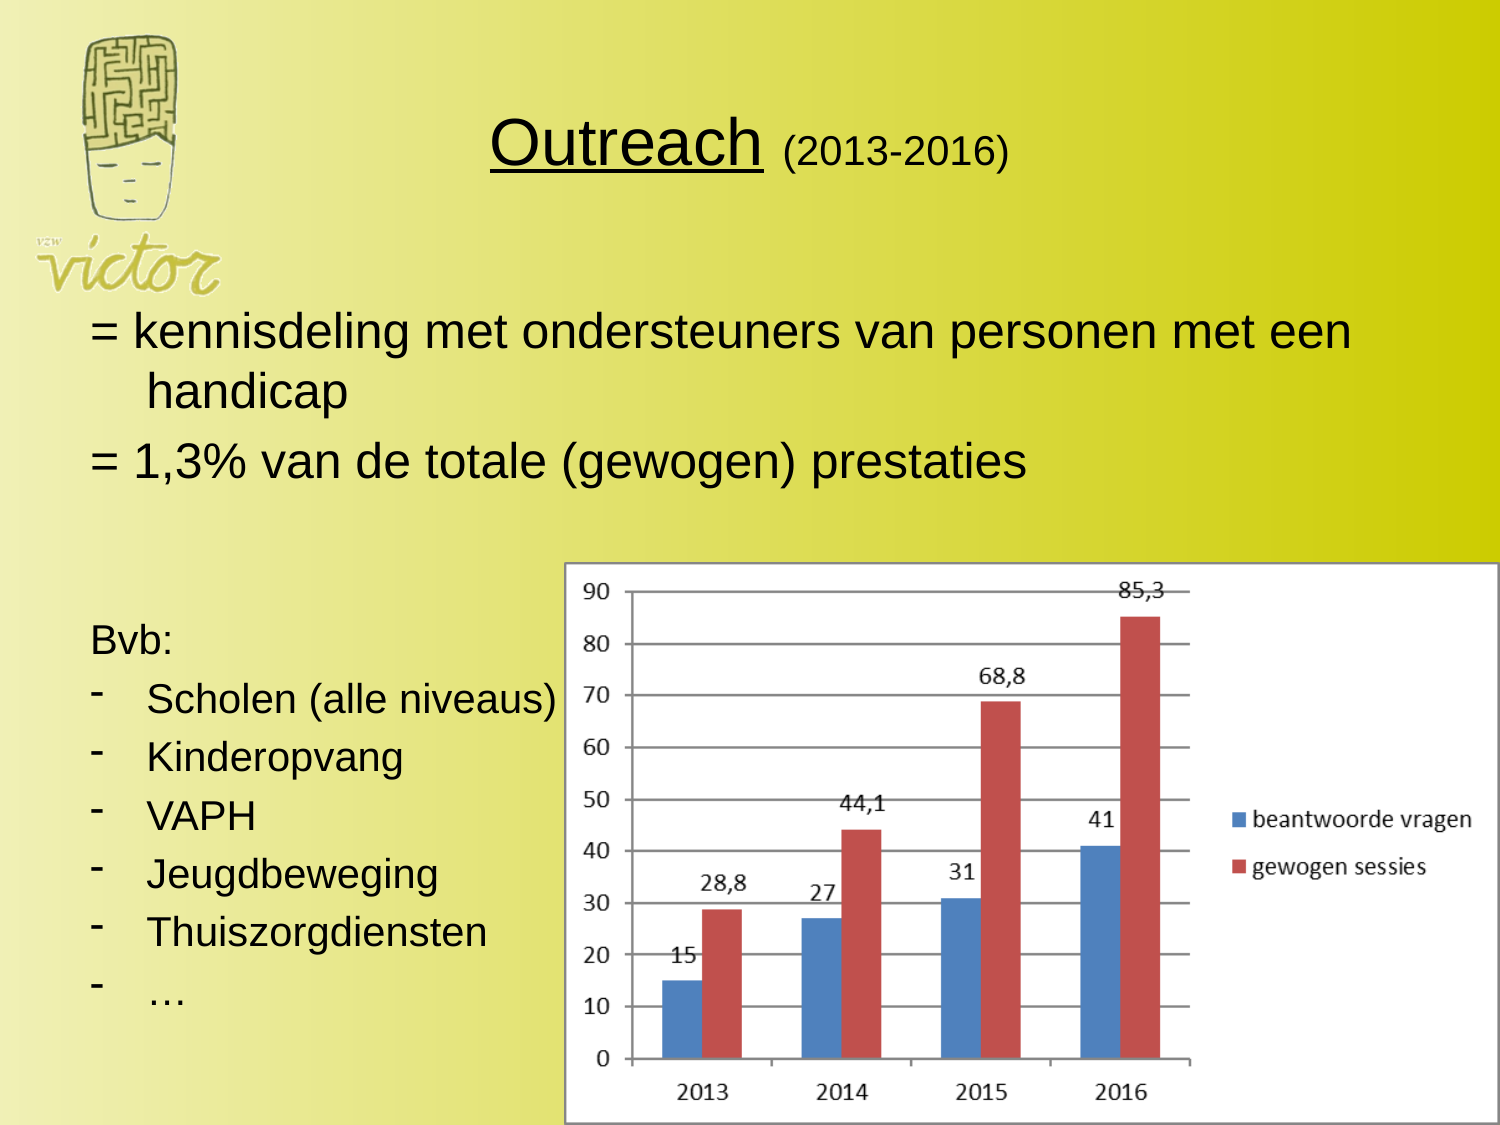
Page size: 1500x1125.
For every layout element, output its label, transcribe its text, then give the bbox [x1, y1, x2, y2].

title Outreach (2013-2016) [74, 44, 1426, 233]
list = kennisdeling met ondersteuners van personen met een handicap = 1,3% van de totale (gewogen) prestaties Bvb: Scholen (alle niveaus) Kinderopvang VAPH Jeugdbeweging Thuiszorgdiensten … [74, 290, 1426, 1006]
picture [563, 562, 1500, 1125]
picture [29, 30, 234, 303]
